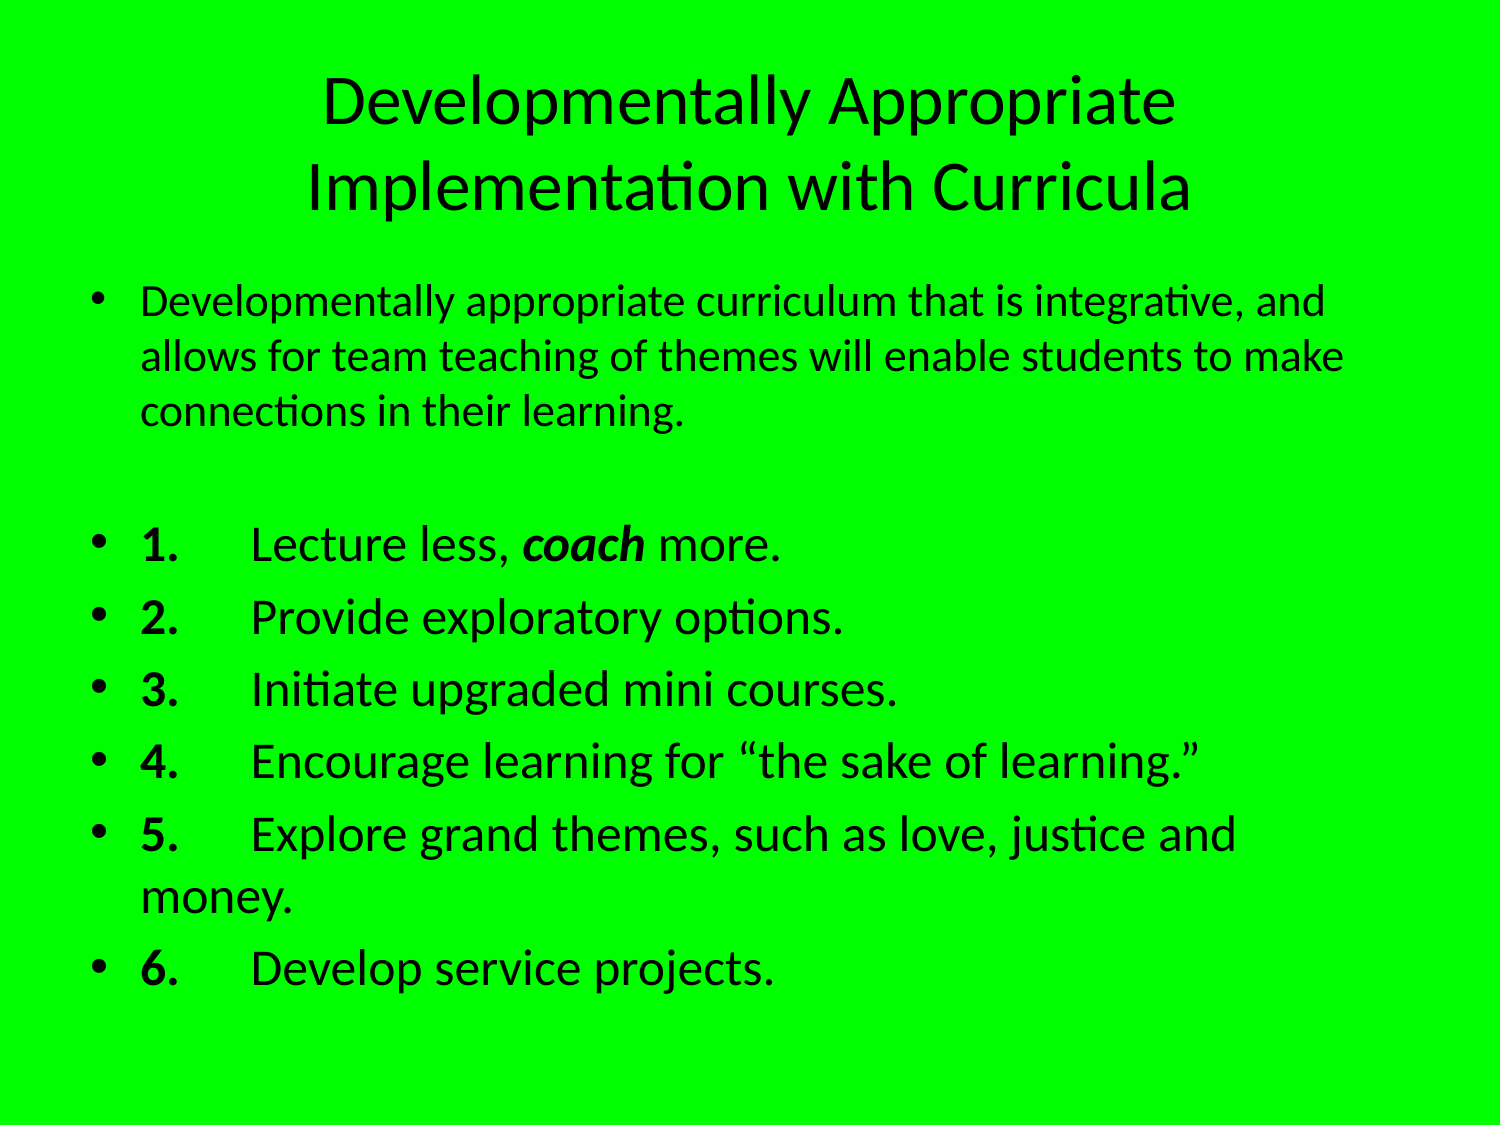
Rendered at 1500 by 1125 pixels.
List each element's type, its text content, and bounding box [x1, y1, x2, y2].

list Developmentally appropriate curriculum that is integrative, and allows for team teaching of themes will enable students to make connections in their learning. 1. Lecture less, coach more. 2. Provide exploratory options. 3. Initiate upgraded mini courses. 4. Encourage learning for “the sake of learning.” 5. Explore grand themes, such as love, justice and money. 6. Develop service projects. [75, 262, 1425, 1005]
title Developmentally Appropriate Implementation with Curricula [75, 45, 1425, 233]
